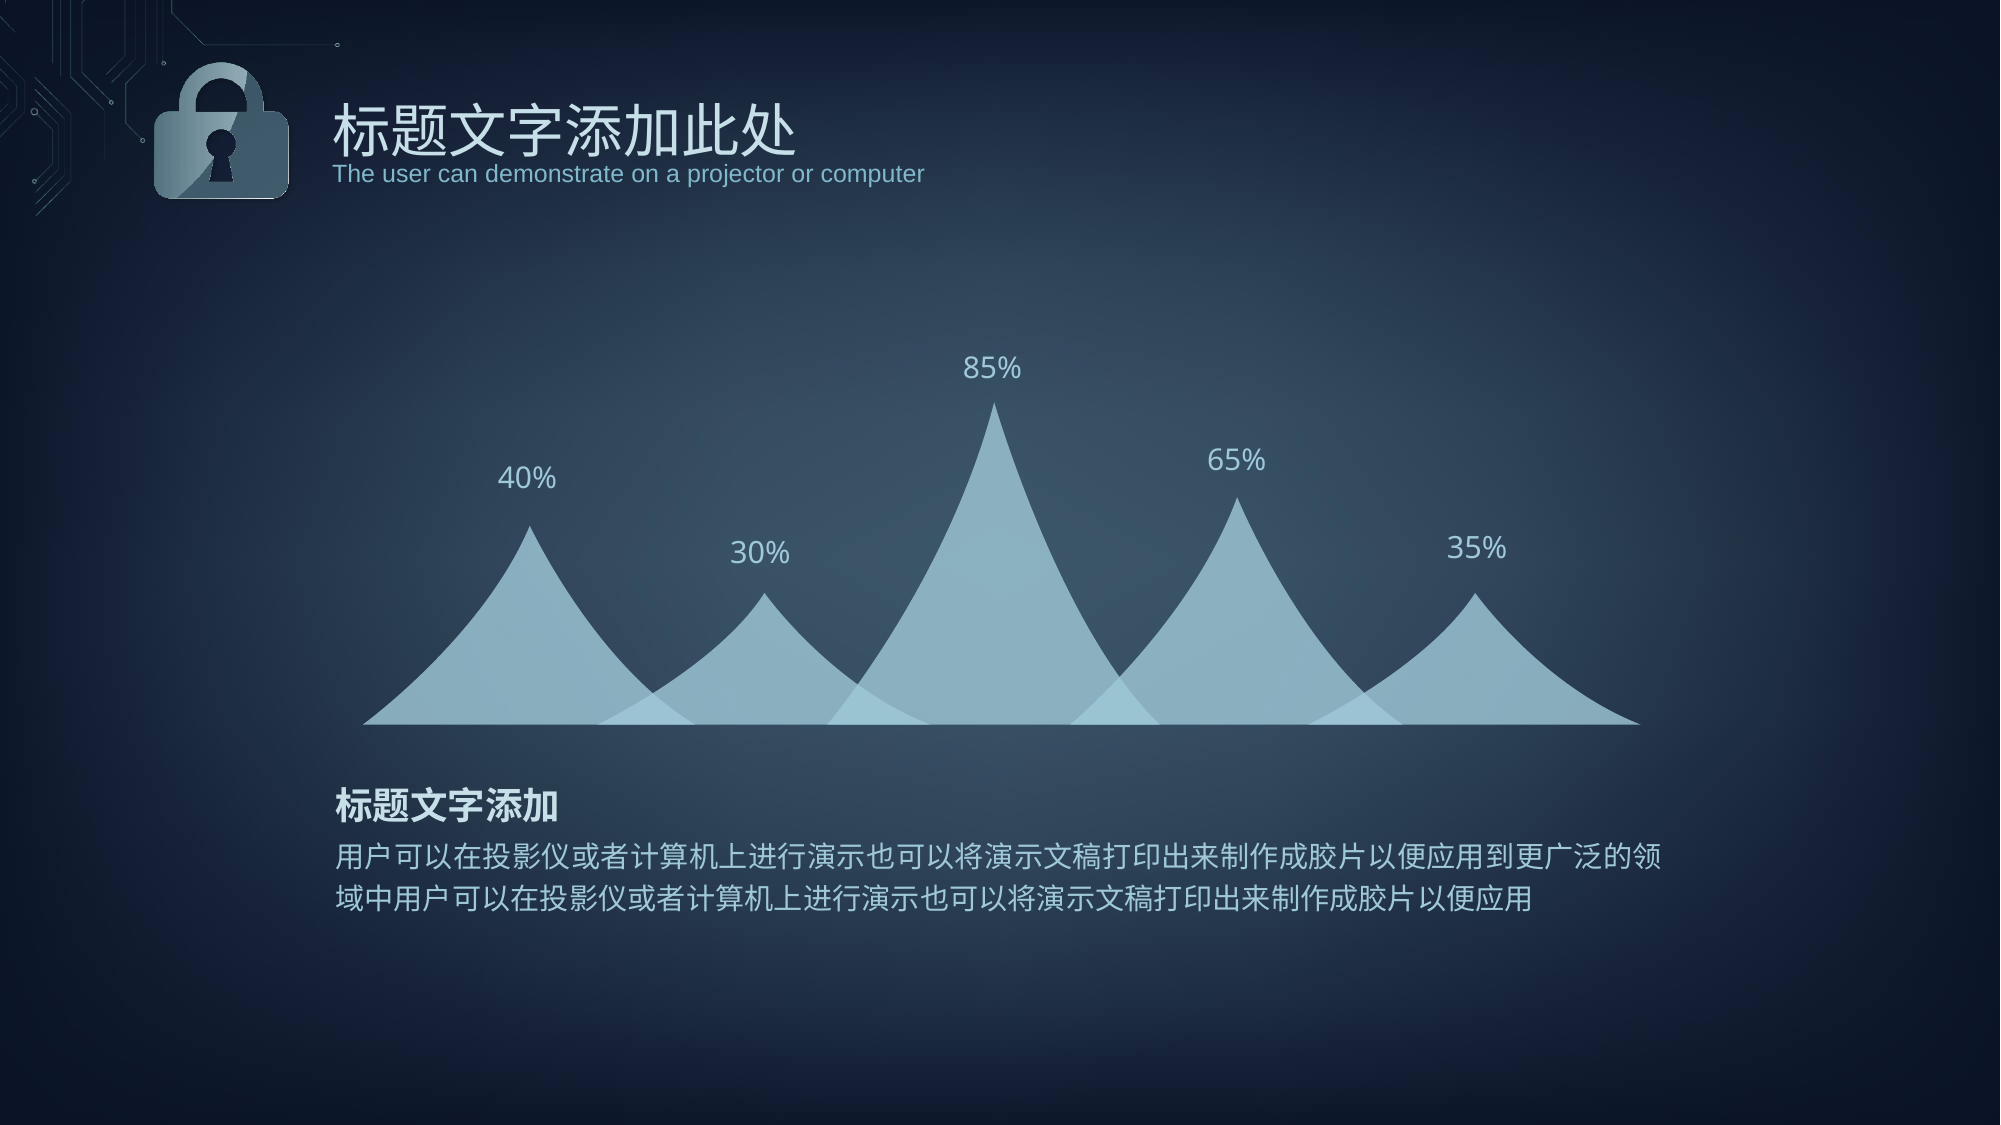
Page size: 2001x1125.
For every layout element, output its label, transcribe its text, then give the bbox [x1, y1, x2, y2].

text_box 85% [927, 348, 1059, 385]
picture [0, 0, 2000, 1125]
text_box [1308, 592, 1641, 725]
text_box [362, 525, 653, 725]
text_box [1120, 497, 1364, 725]
text_box [597, 592, 858, 725]
text_box [827, 402, 1160, 725]
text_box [320, 765, 1679, 924]
text_box 65% [1171, 440, 1303, 478]
text_box 40% [462, 457, 593, 495]
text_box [0, 0, 344, 247]
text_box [317, 86, 1311, 196]
text_box 30% [695, 532, 826, 570]
text_box 35% [1411, 527, 1543, 565]
